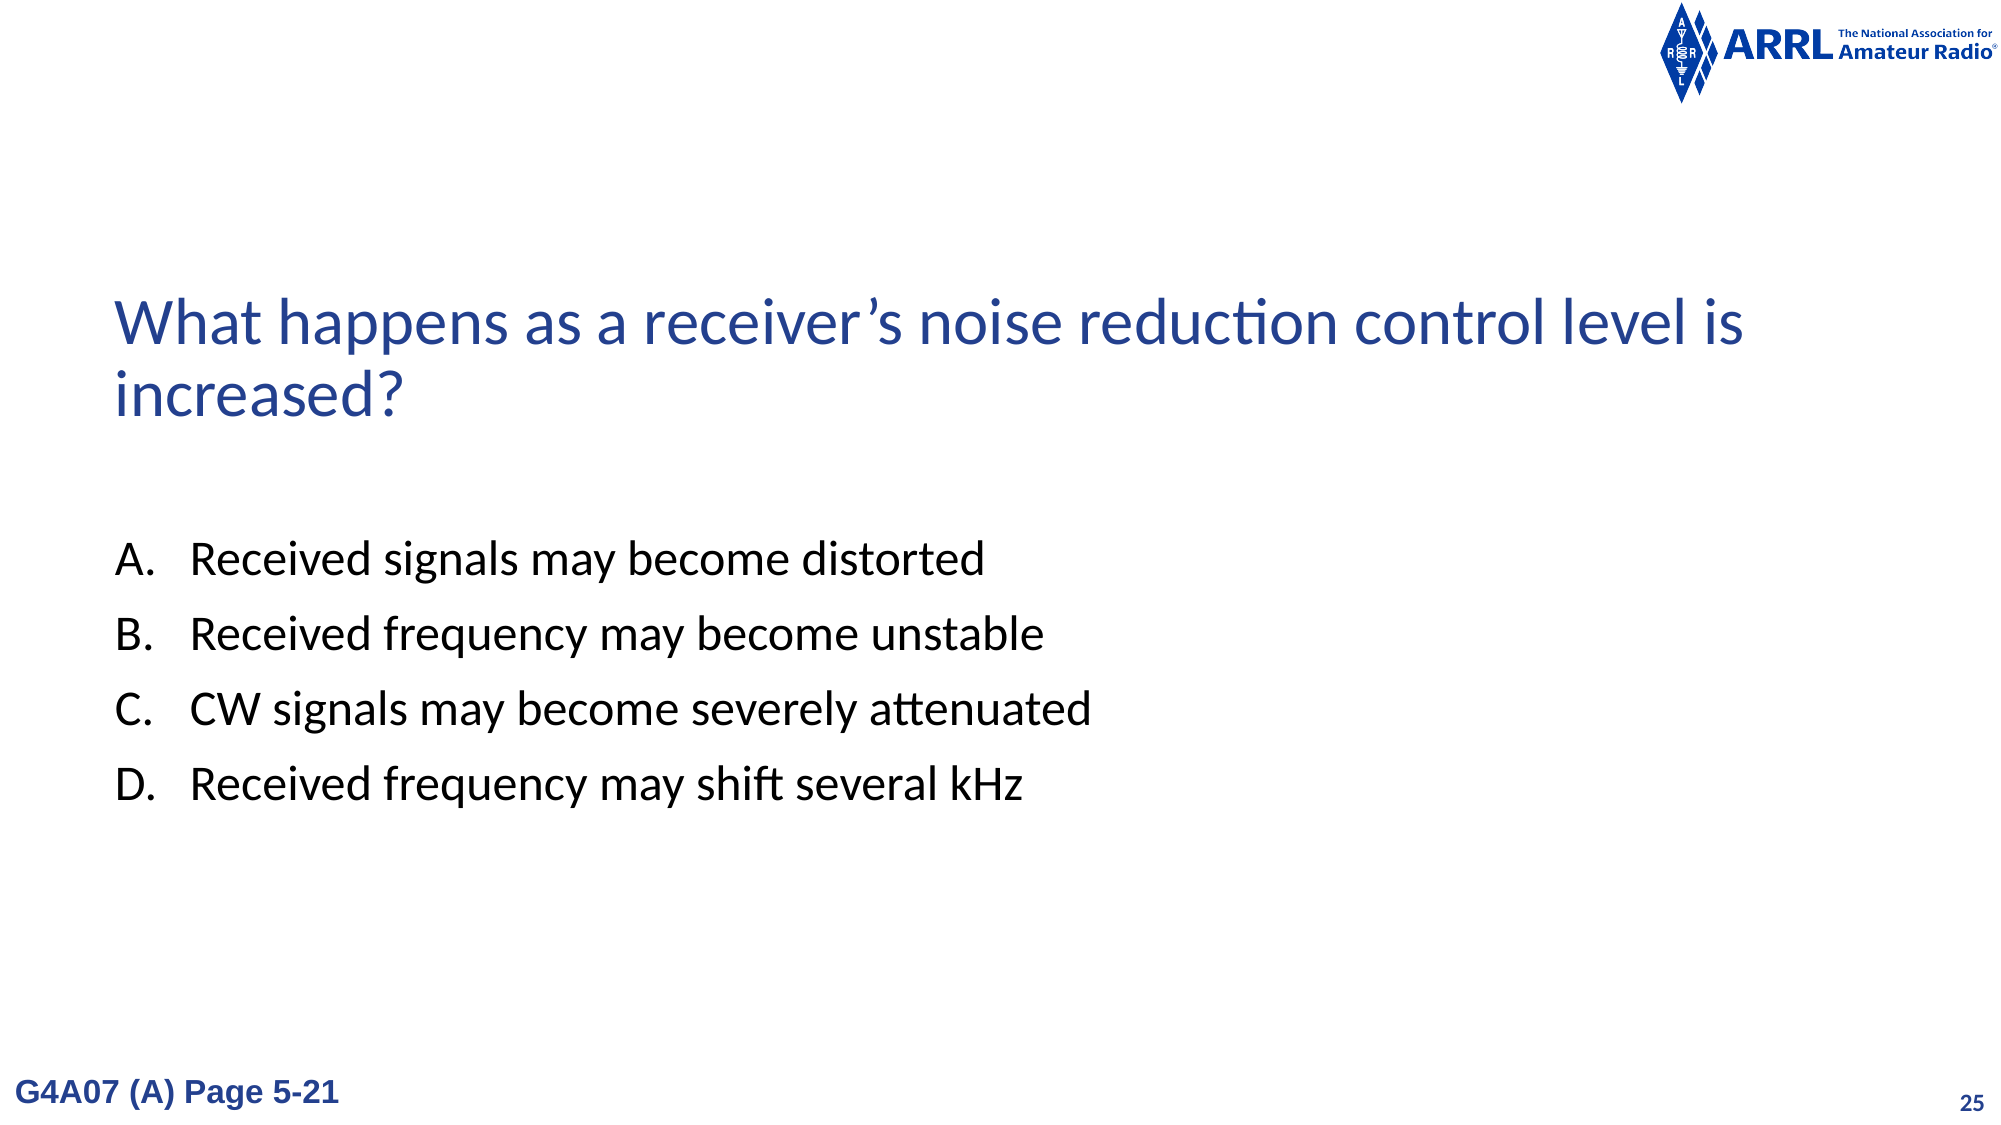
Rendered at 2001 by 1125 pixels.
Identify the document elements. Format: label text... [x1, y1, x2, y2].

title What happens as a receiver’s noise reduction control level is increased? [99, 249, 1900, 468]
text_box G4A07 (A) Page 5-21 [0, 1062, 1313, 1118]
text_box 25 [1899, 1079, 2000, 1125]
picture [1658, 0, 1999, 106]
list Received signals may become distorted Received frequency may become unstable CW signals may become severely attenuated Received frequency may shift several kHz [99, 525, 1900, 1005]
